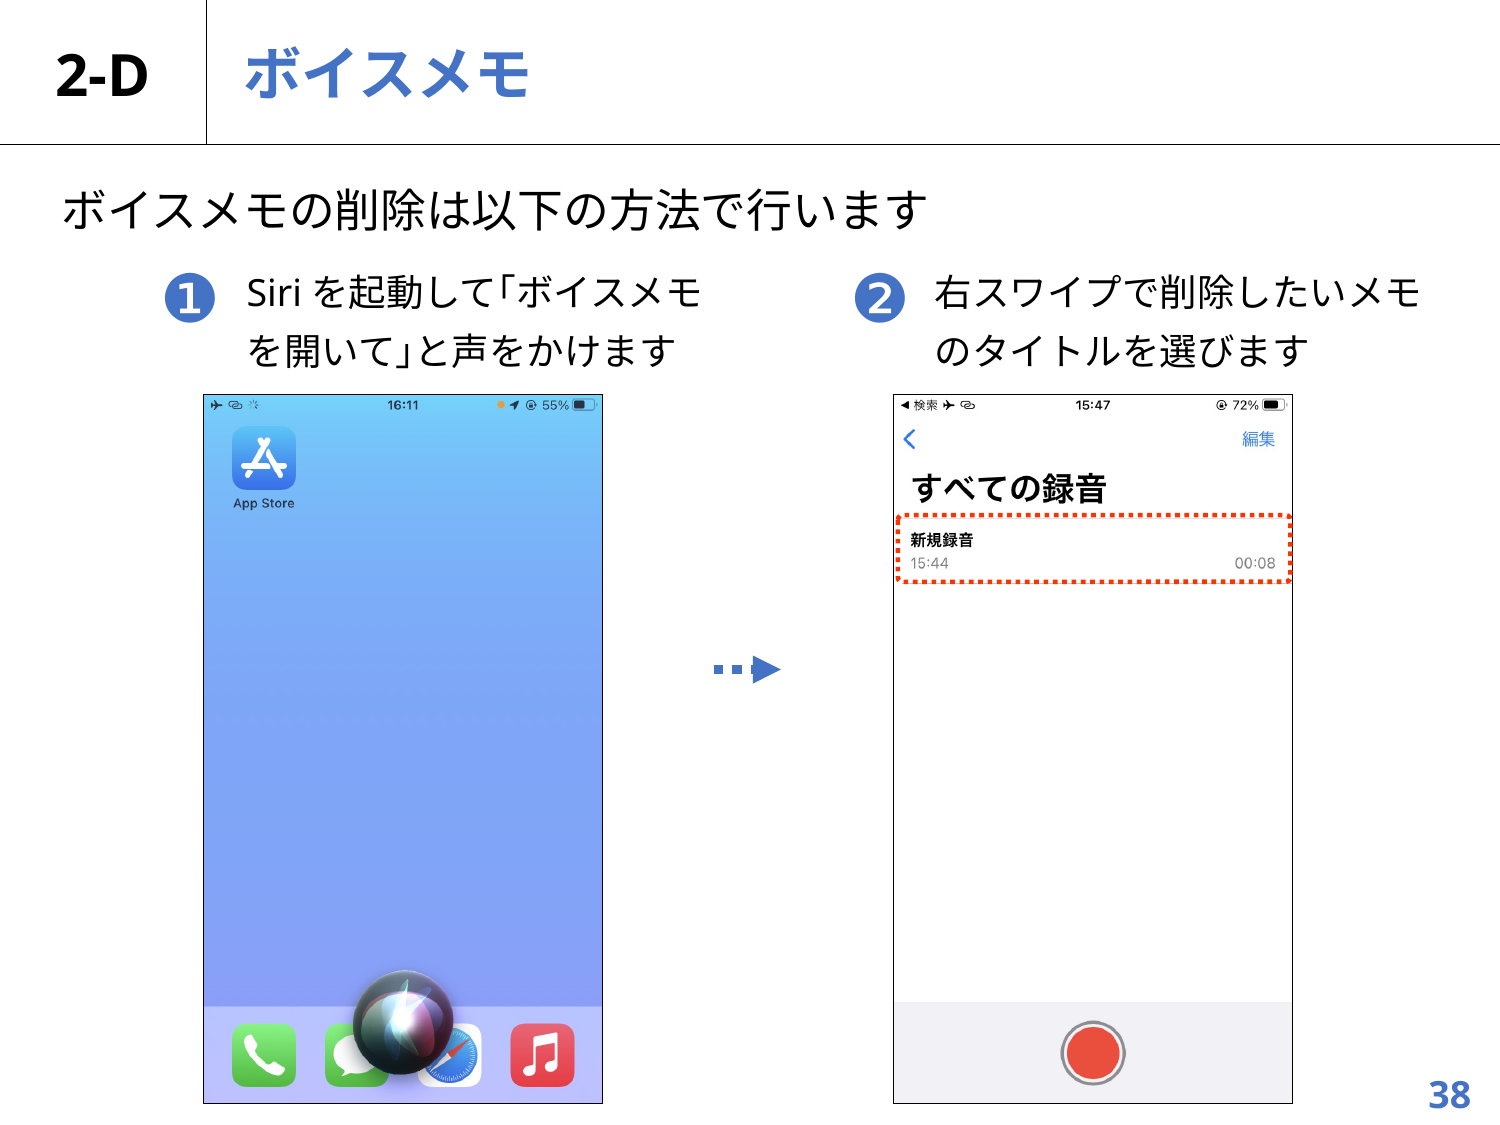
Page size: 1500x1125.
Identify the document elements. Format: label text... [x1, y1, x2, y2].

picture [203, 394, 603, 1104]
text_box ❷ [835, 274, 919, 343]
text_box 右スワイプで削除したいメモのタイトルを選びます [919, 248, 1472, 380]
text_box ボイスメモの削除は以下の方法で行います [46, 180, 1422, 274]
picture [893, 394, 1293, 1104]
text_box Siriを起動して｢ボイスメモを開いて｣と声をかけます [231, 274, 731, 381]
title ボイスメモ [228, 36, 1472, 116]
text_box 2-D [0, 0, 207, 147]
text_box ❶ [145, 274, 223, 343]
text_box 38 [1399, 1063, 1500, 1123]
